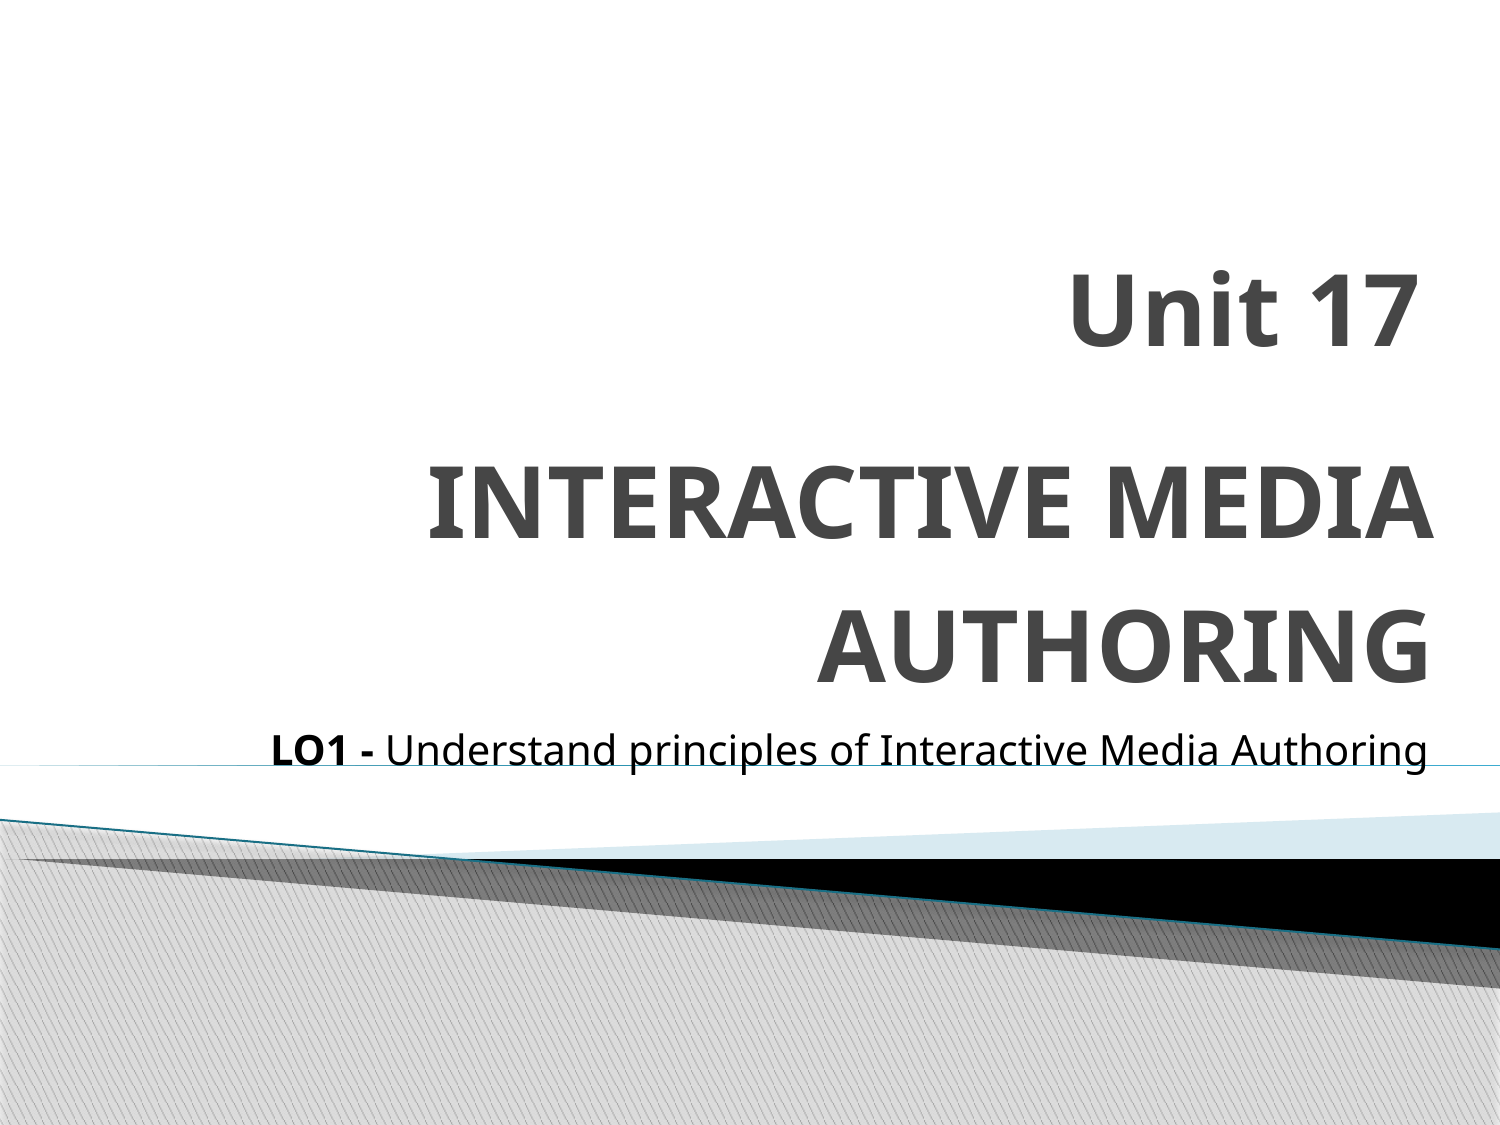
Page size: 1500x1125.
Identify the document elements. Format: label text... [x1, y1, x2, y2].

subtitle INTERACTIVE MEDIA AUTHORING [177, 406, 1453, 657]
picture [5, 859, 1500, 989]
text_box LO1 - Understand principles of Interactive Media Authoring [255, 716, 1456, 781]
title Unit 17 [161, 137, 1437, 374]
